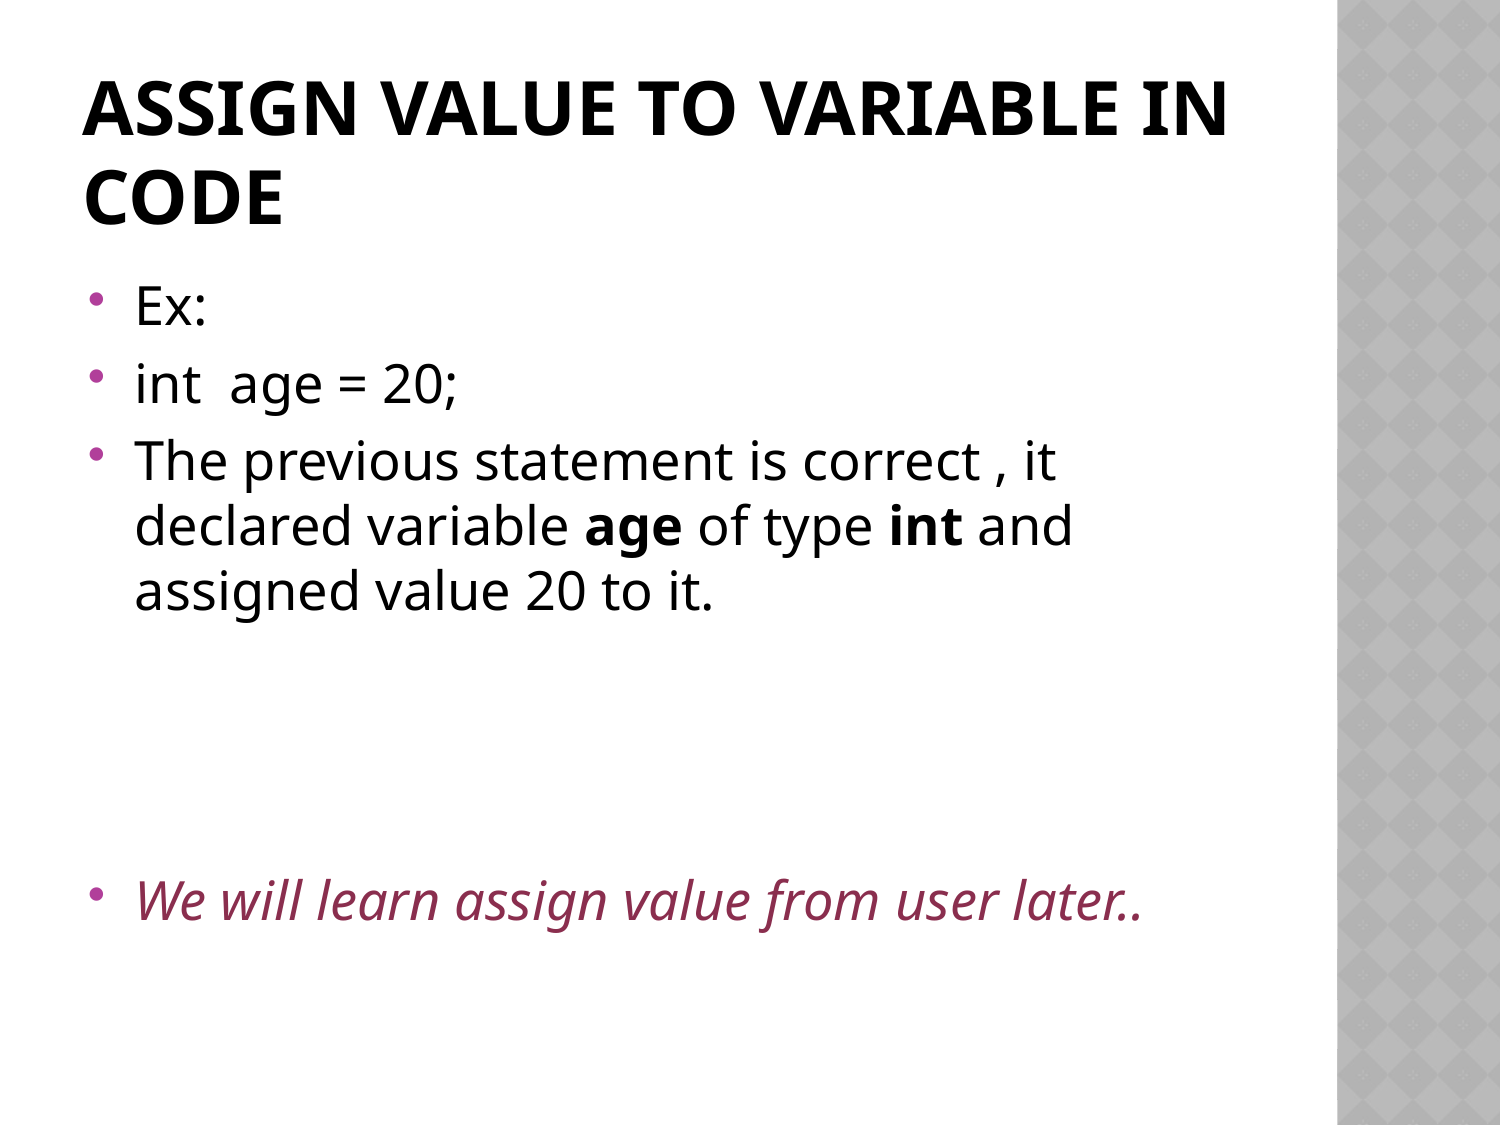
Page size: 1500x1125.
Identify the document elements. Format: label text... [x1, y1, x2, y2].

list Ex: int age = 20; The previous statement is correct , it declared variable age of type int and assigned value 20 to it. We will learn assign value from user later.. [75, 264, 1263, 1059]
title Assign value to variable in code [75, 52, 1263, 240]
